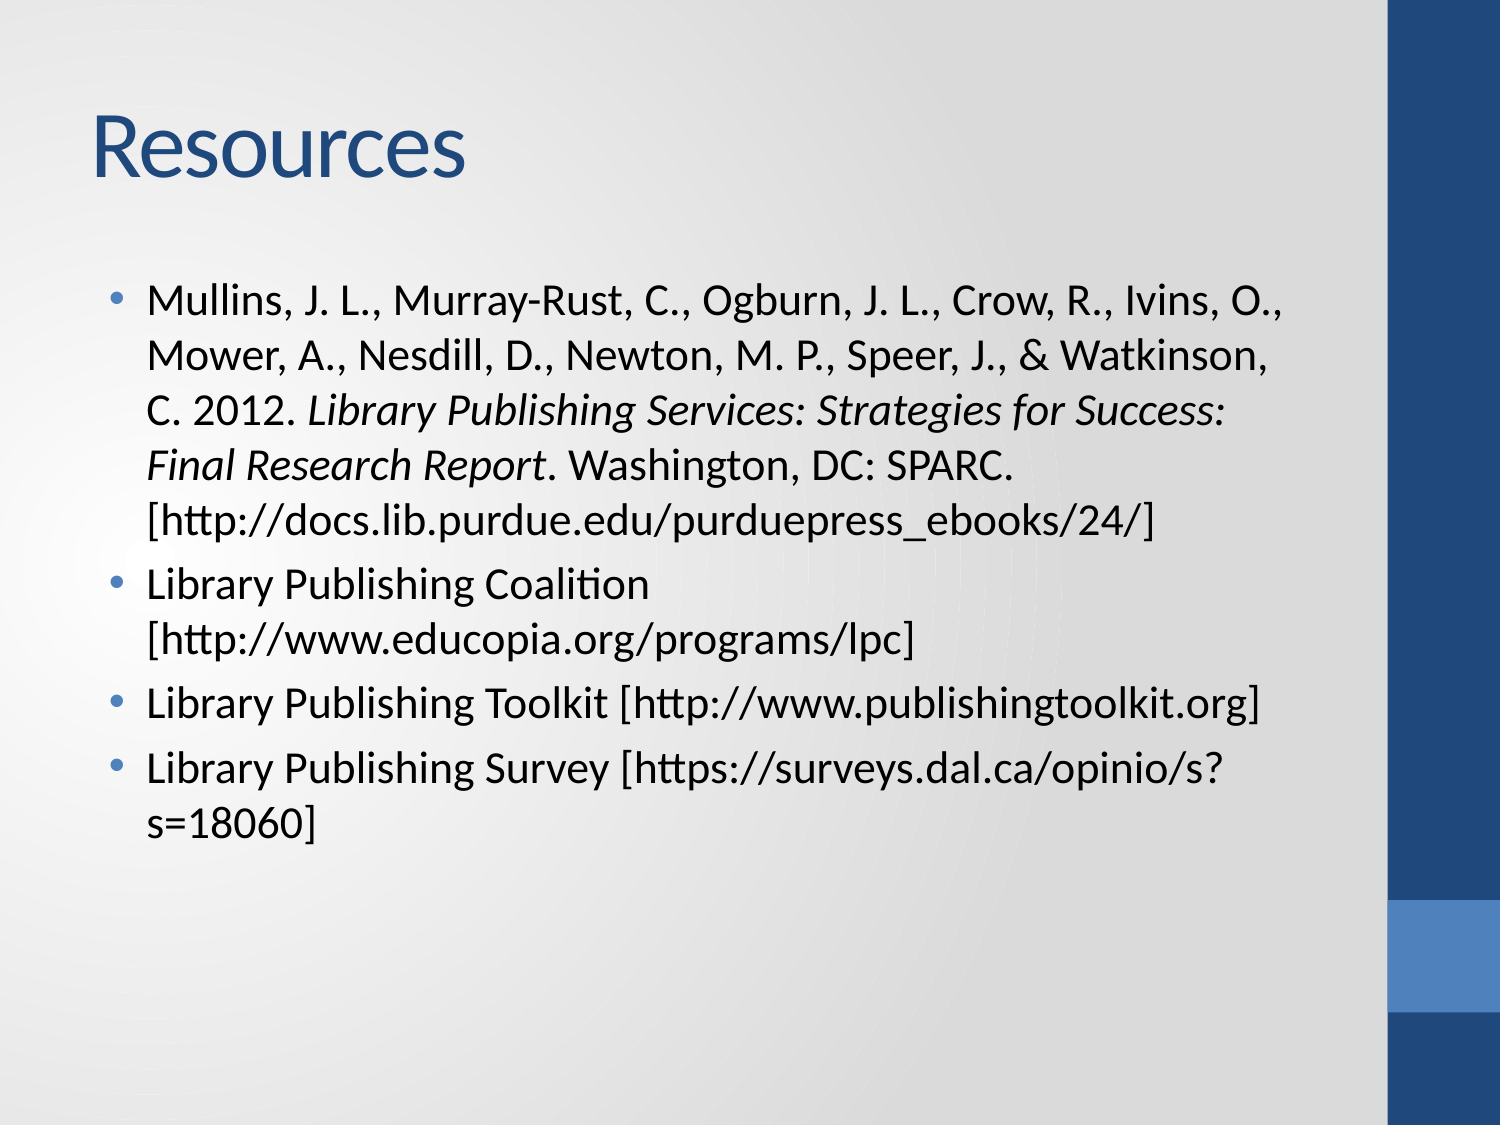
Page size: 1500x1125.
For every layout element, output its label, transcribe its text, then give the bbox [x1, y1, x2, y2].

list Mullins, J. L., Murray-Rust, C., Ogburn, J. L., Crow, R., Ivins, O., Mower, A., Nesdill, D., Newton, M. P., Speer, J., & Watkinson, C. 2012. Library Publishing Services: Strategies for Success: Final Research Report. Washington, DC: SPARC. [http://docs.lib.purdue.edu/purduepress_ebooks/24/] Library Publishing Coalition [http://www.educopia.org/programs/lpc] Library Publishing Toolkit [http://www.publishingtoolkit.org] Library Publishing Survey [https://surveys.dal.ca/opinio/s?s=18060] [75, 262, 1325, 1050]
title Resources [75, 45, 1325, 233]
